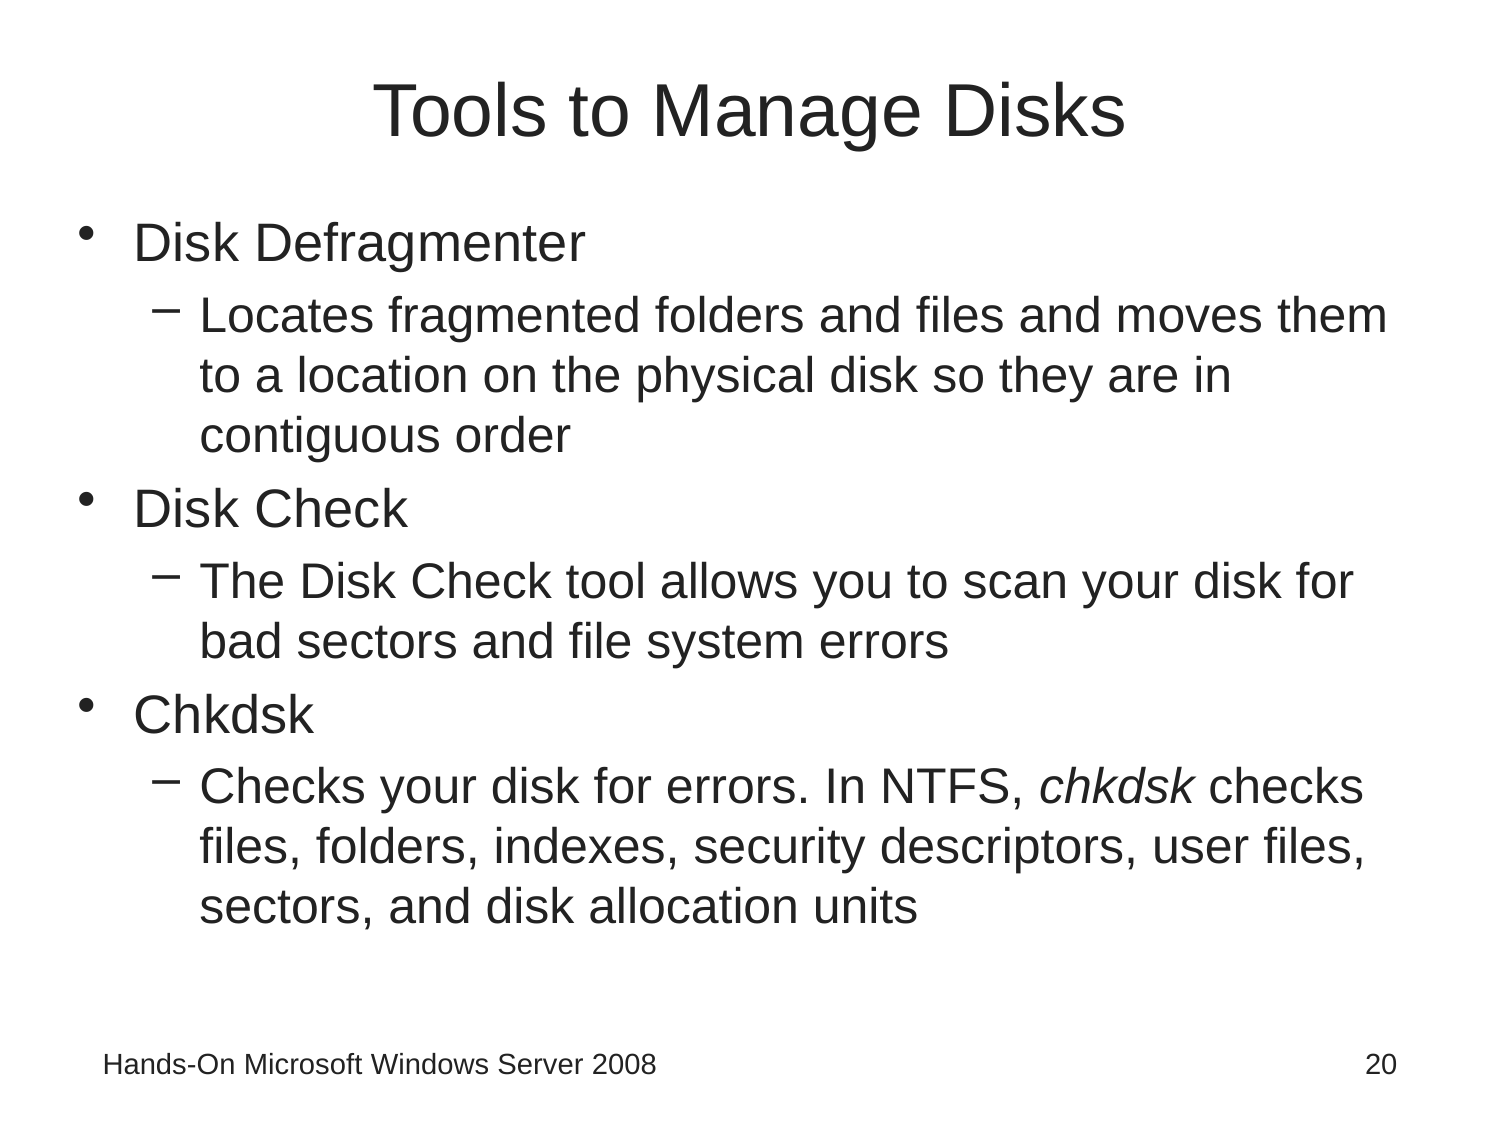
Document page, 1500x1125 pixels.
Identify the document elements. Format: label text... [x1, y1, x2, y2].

footer Hands-On Microsoft Windows Server 2008 [87, 1038, 1051, 1101]
list Disk Defragmenter Locates fragmented folders and files and moves them to a location on the physical disk so they are in contiguous order Disk Check The Disk Check tool allows you to scan your disk for bad sectors and file system errors Chkdsk Checks your disk for errors. In NTFS, chkdsk checks files, folders, indexes, security descriptors, user files, sectors, and disk allocation units [62, 199, 1426, 1038]
title Tools to Manage Disks [87, 37, 1413, 176]
slide_number 20 [1074, 1038, 1413, 1101]
